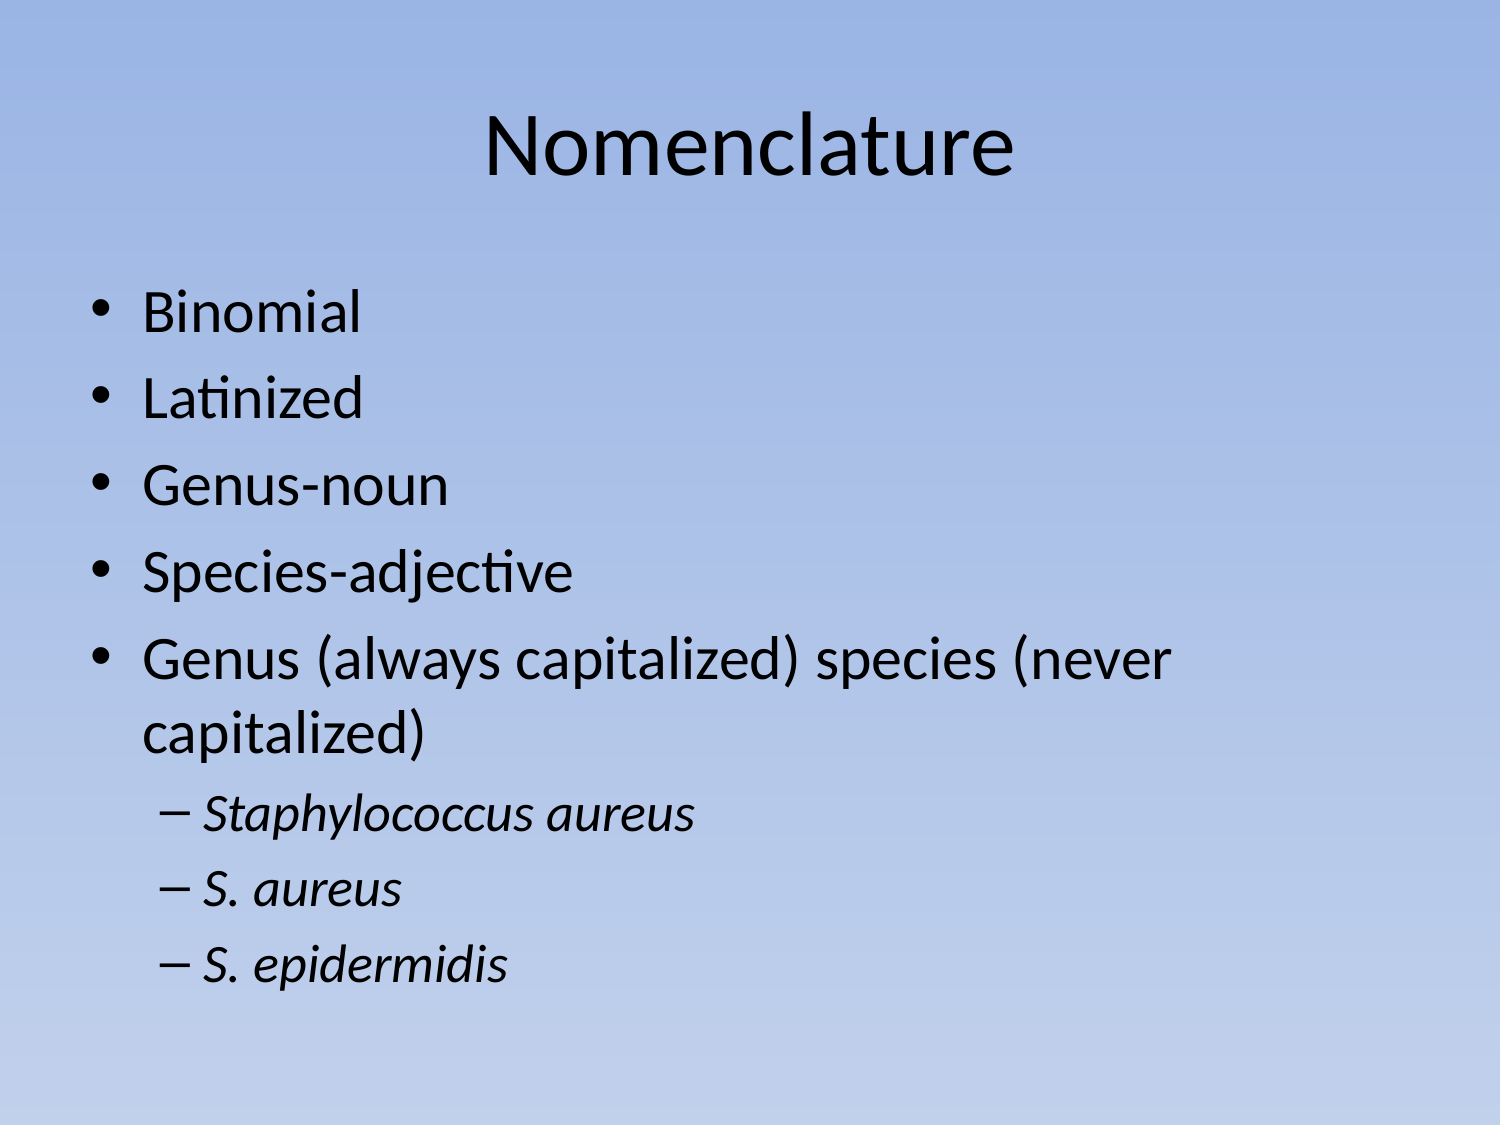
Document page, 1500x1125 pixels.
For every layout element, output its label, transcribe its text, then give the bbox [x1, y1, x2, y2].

list Binomial Latinized Genus-noun Species-adjective Genus (always capitalized) species (never capitalized) Staphylococcus aureus S. aureus S. epidermidis [75, 262, 1425, 1005]
title Nomenclature [75, 45, 1425, 233]
